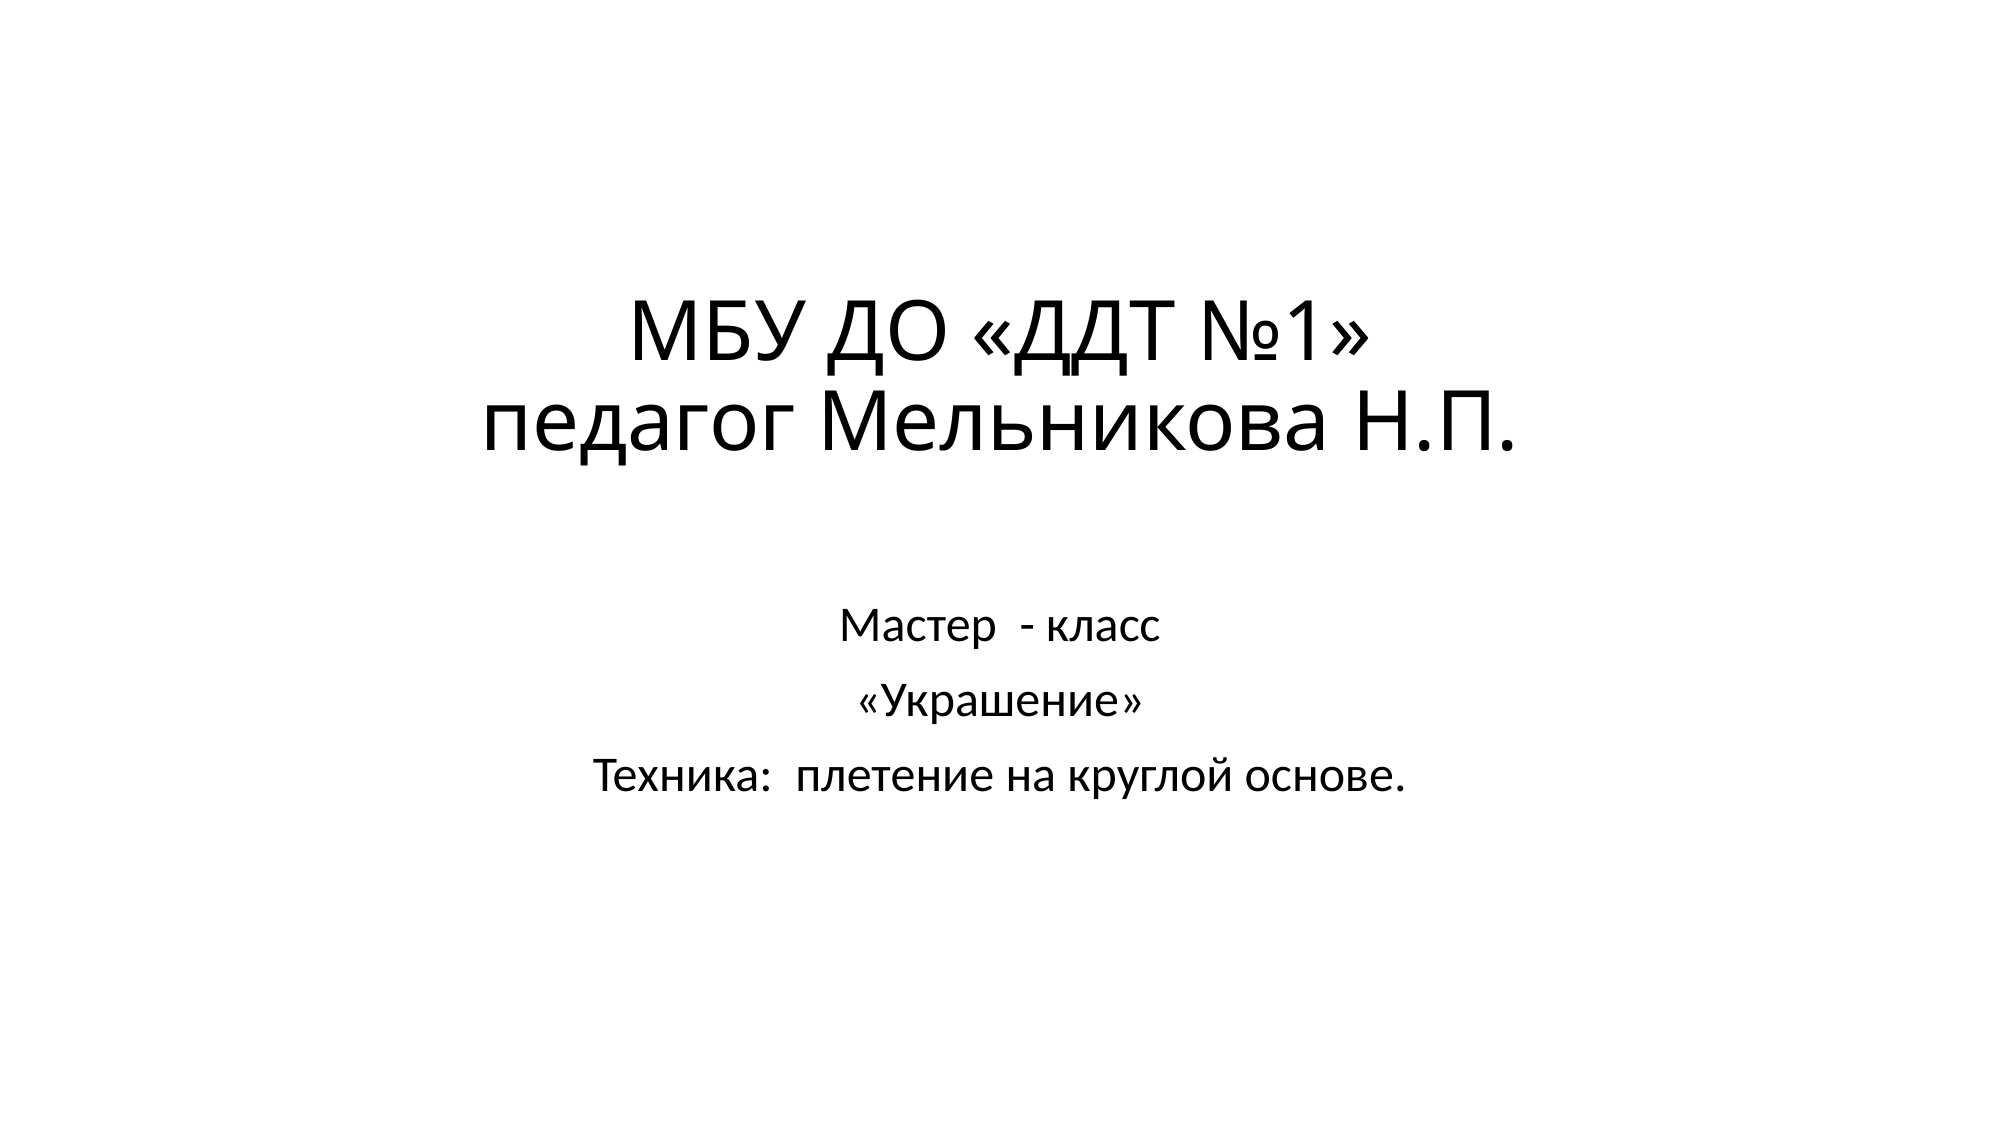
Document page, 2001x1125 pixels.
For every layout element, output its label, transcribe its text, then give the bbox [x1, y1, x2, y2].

subtitle Мастер - класс «Украшение» Техника: плетение на круглой основе. [249, 590, 1750, 863]
title МБУ ДО «ДДТ №1» педагог Мельникова Н.П. [249, 184, 1750, 576]
